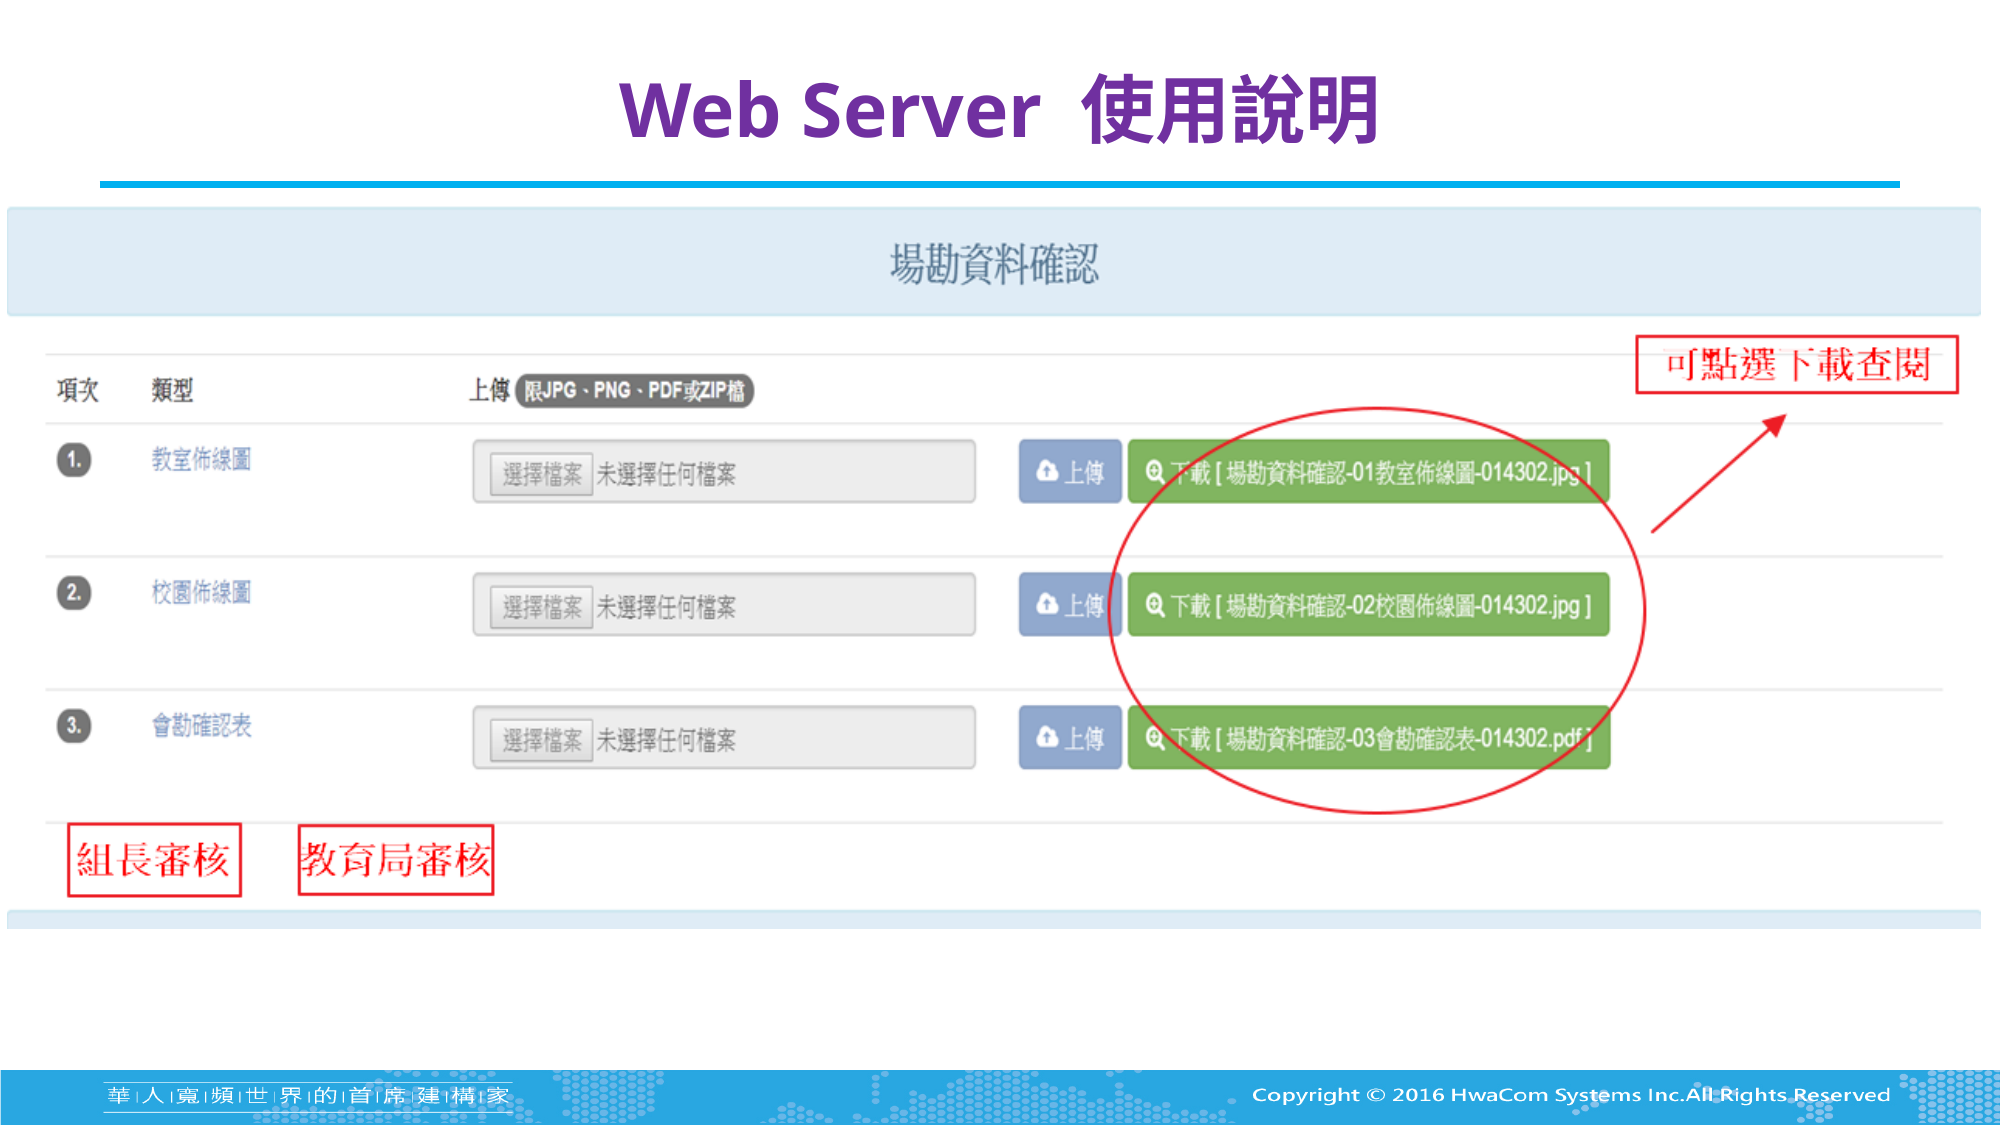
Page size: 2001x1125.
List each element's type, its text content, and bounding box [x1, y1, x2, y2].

picture [0, 1070, 2000, 1125]
title Web Server 使用說明 [99, 45, 1900, 171]
picture [7, 195, 1981, 930]
